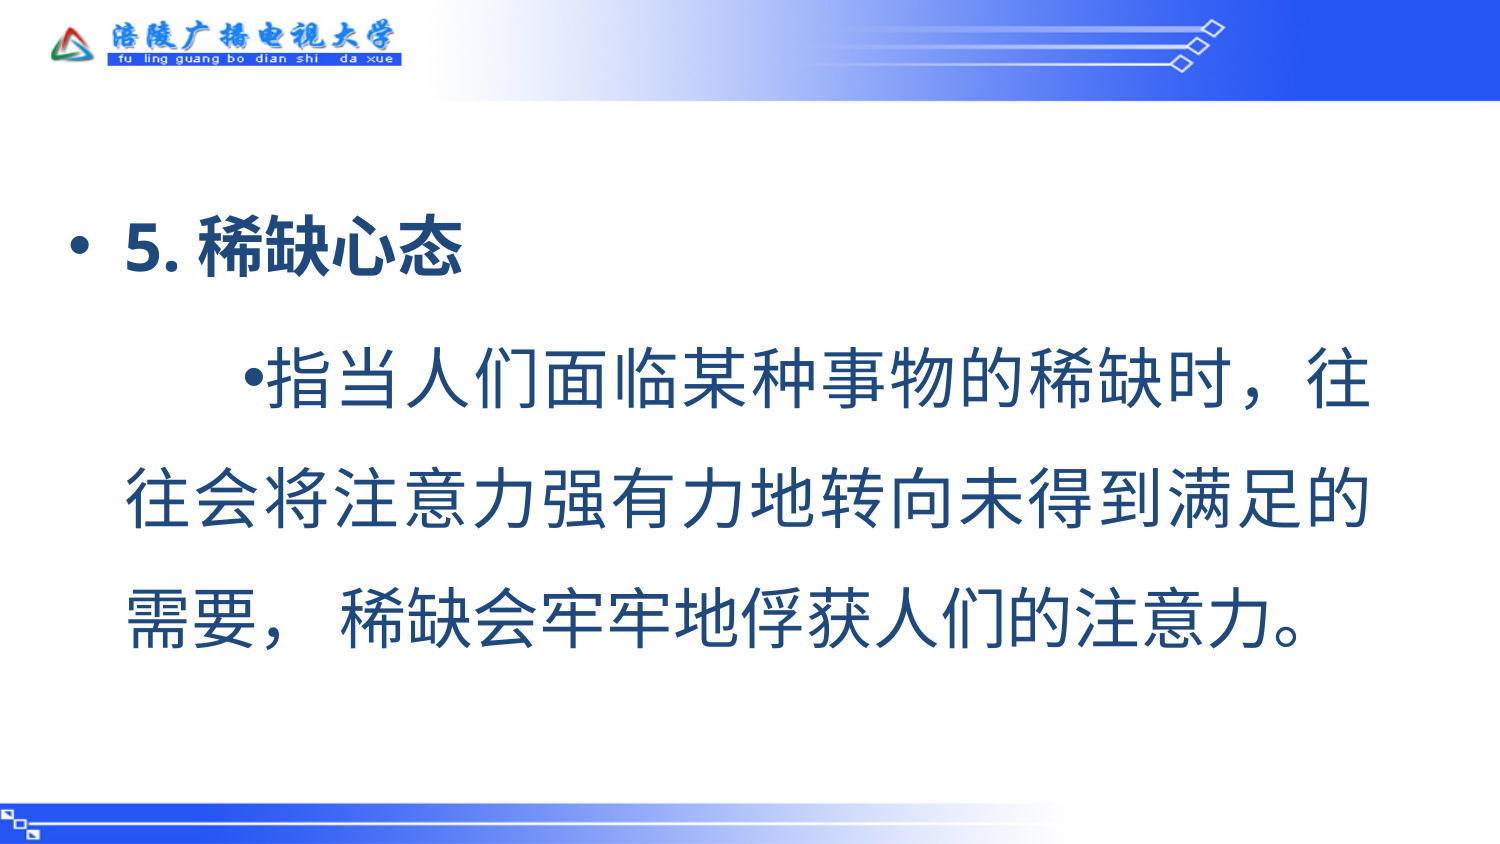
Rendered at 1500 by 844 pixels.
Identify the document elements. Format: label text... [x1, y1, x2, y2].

list 5.稀缺心态 指当人们面临某种事物的稀缺时，往往会将注意力强有力地转向未得到满足的需要， 稀缺会牢牢地俘获人们的注意力。 [53, 196, 1388, 754]
picture [0, 0, 1500, 844]
